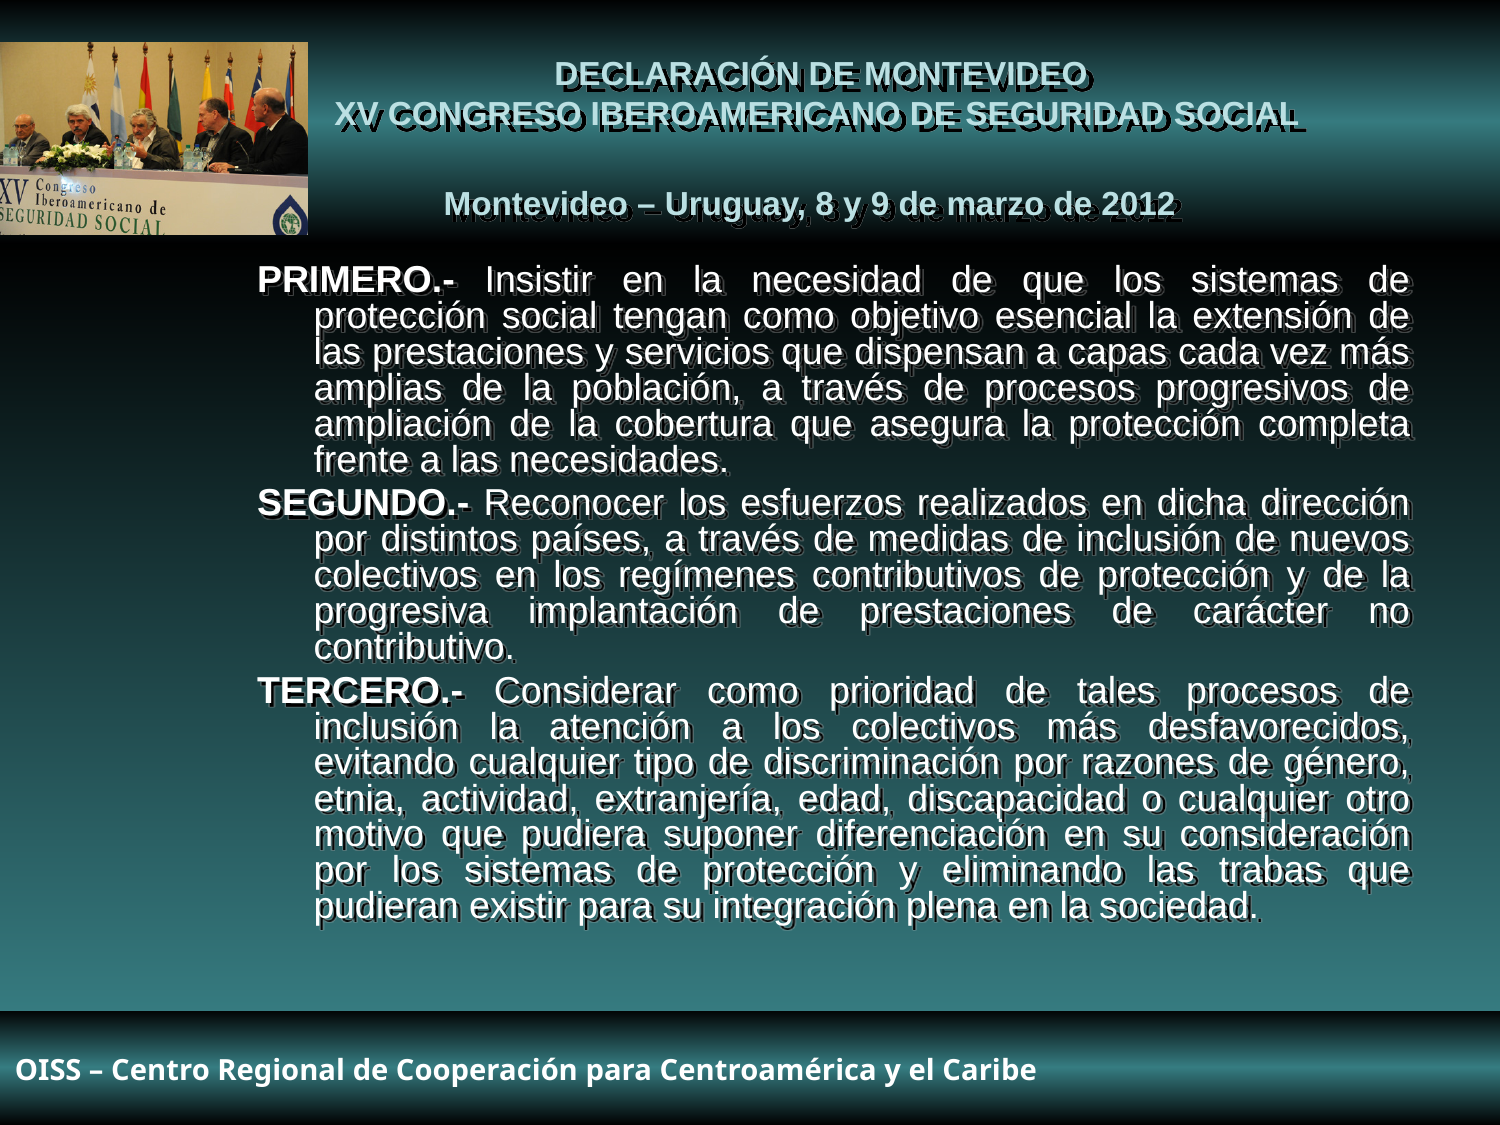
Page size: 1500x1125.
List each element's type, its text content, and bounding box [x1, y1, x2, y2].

list PRIMERO.- Insistir en la necesidad de que los sistemas de protección social tengan como objetivo esencial la extensión de las prestaciones y servicios que dispensan a capas cada vez más amplias de la población, a través de procesos progresivos de ampliación de la cobertura que asegura la protección completa frente a las necesidades. SEGUNDO.- Reconocer los esfuerzos realizados en dicha dirección por distintos países, a través de medidas de inclusión de nuevos colectivos en los regímenes contributivos de protección y de la progresiva implantación de prestaciones de carácter no contributivo. TERCERO.- Considerar como prioridad de tales procesos de inclusión la atención a los colectivos más desfavorecidos, evitando cualquier tipo de discriminación por razones de género, etnia, actividad, extranjería, edad, discapacidad o cualquier otro motivo que pudiera suponer diferenciación en su consideración por los sistemas de protección y eliminando las trabas que pudieran existir para su integración plena en la sociedad. [241, 266, 1426, 1010]
title DECLARACIÓN DE MONTEVIDEO XV CONGRESO IBEROAMERICANO DE SEGURIDAD SOCIAL Montevideo – Uruguay, 8 y 9 de marzo de 2012 [218, 30, 1426, 219]
picture [0, 42, 308, 235]
